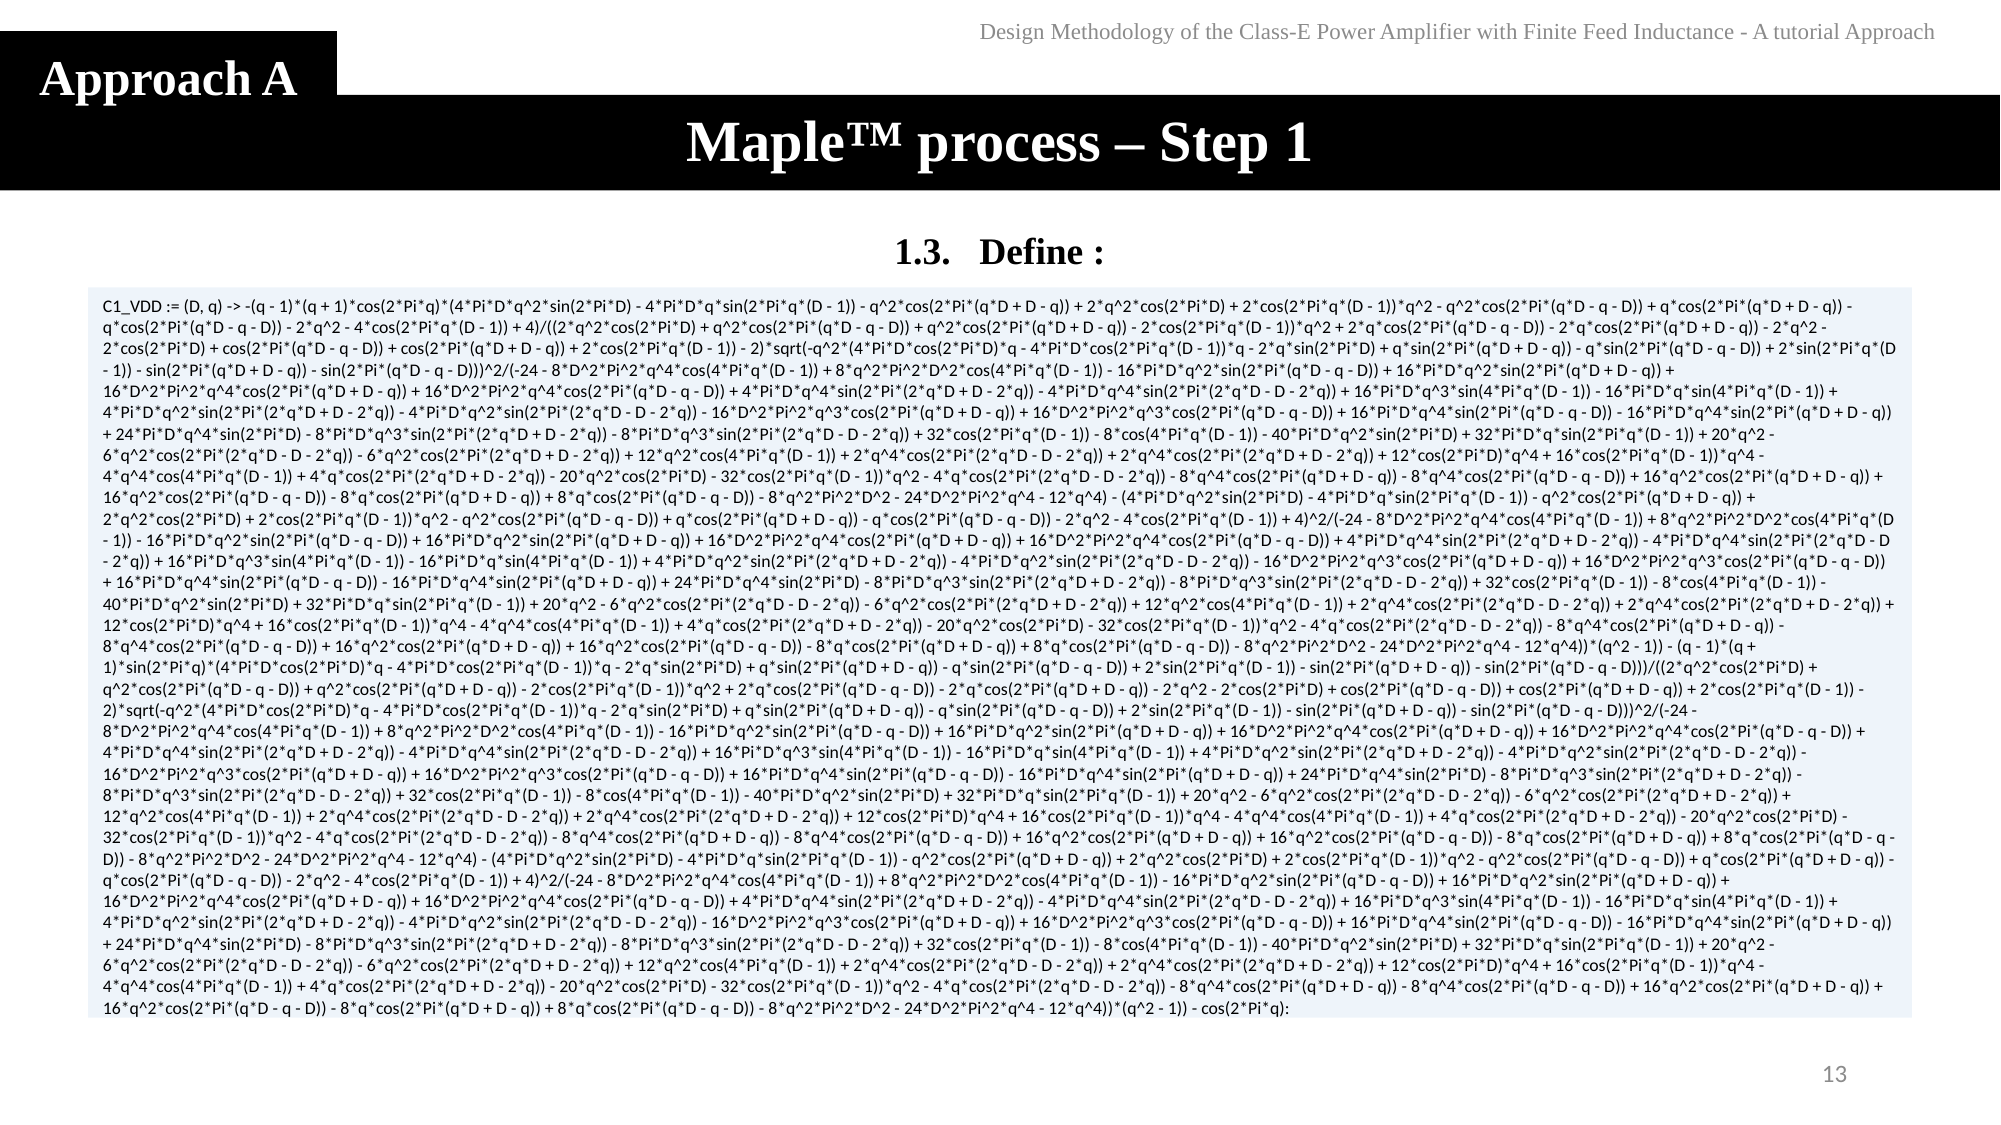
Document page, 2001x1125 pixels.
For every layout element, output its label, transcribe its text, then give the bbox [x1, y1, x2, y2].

footer Design Methodology of the Class-E Power Amplifier with Finite Feed Inductance - A tutorial Approach [916, 0, 2000, 61]
text_box C1_VDD := (D, q) -> -(q - 1)*(q + 1)*cos(2*Pi*q)*(4*Pi*D*q^2*sin(2*Pi*D) - 4*Pi*D*q*sin(2*Pi*q*(D - 1)) - q^2*cos(2*Pi*(q*D + D - q)) + 2*q^2*cos(2*Pi*D) + 2*cos(2*Pi*q*(D - 1))*q^2 - q^2*cos(2*Pi*(q*D - q - D)) + q*cos(2*Pi*(q*D + D - q)) - q*cos(2*Pi*(q*D - q - D)) - 2*q^2 - 4*cos(2*Pi*q*(D - 1)) + 4)/((2*q^2*cos(2*Pi*D) + q^2*cos(2*Pi*(q*D - q - D)) + q^2*cos(2*Pi*(q*D + D - q)) - 2*cos(2*Pi*q*(D - 1))*q^2 + 2*q*cos(2*Pi*(q*D - q - D)) - 2*q*cos(2*Pi*(q*D + D - q)) - 2*q^2 - 2*cos(2*Pi*D) + cos(2*Pi*(q*D - q - D)) + cos(2*Pi*(q*D + D - q)) + 2*cos(2*Pi*q*(D - 1)) - 2)*sqrt(-q^2*(4*Pi*D*cos(2*Pi*D)*q - 4*Pi*D*cos(2*Pi*q*(D - 1))*q - 2*q*sin(2*Pi*D) + q*sin(2*Pi*(q*D + D - q)) - q*sin(2*Pi*(q*D - q - D)) + 2*sin(2*Pi*q*(D - 1)) - sin(2*Pi*(q*D + D - q)) - sin(2*Pi*(q*D - q - D)))^2/(-24 - 8*D^2*Pi^2*q^4*cos(4*Pi*q*(D - 1)) + 8*q^2*Pi^2*D^2*cos(4*Pi*q*(D - 1)) - 16*Pi*D*q^2*sin(2*Pi*(q*D - q - D)) + 16*Pi*D*q^2*sin(2*Pi*(q*D + D - q)) + 16*D^2*Pi^2*q^4*cos(2*Pi*(q*D + D - q)) + 16*D^2*Pi^2*q^4*cos(2*Pi*(q*D - q - D)) + 4*Pi*D*q^4*sin(2*Pi*(2*q*D + D - 2*q)) - 4*Pi*D*q^4*sin(2*Pi*(2*q*D - D - 2*q)) + 16*Pi*D*q^3*sin(4*Pi*q*(D - 1)) - 16*Pi*D*q*sin(4*Pi*q*(D - 1)) + 4*Pi*D*q^2*sin(2*Pi*(2*q*D + D - 2*q)) - 4*Pi*D*q^2*sin(2*Pi*(2*q*D - D - 2*q)) - 16*D^2*Pi^2*q^3*cos(2*Pi*(q*D + D - q)) + 16*D^2*Pi^2*q^3*cos(2*Pi*(q*D - q - D)) + 16*Pi*D*q^4*sin(2*Pi*(q*D - q - D)) - 16*Pi*D*q^4*sin(2*Pi*(q*D + D - q)) + 24*Pi*D*q^4*sin(2*Pi*D) - 8*Pi*D*q^3*sin(2*Pi*(2*q*D + D - 2*q)) - 8*Pi*D*q^3*sin(2*Pi*(2*q*D - D - 2*q)) + 32*cos(2*Pi*q*(D - 1)) - 8*cos(4*Pi*q*(D - 1)) - 40*Pi*D*q^2*sin(2*Pi*D) + 32*Pi*D*q*sin(2*Pi*q*(D - 1)) + 20*q^2 - 6*q^2*cos(2*Pi*(2*q*D - D - 2*q)) - 6*q^2*cos(2*Pi*(2*q*D + D - 2*q)) + 12*q^2*cos(4*Pi*q*(D - 1)) + 2*q^4*cos(2*Pi*(2*q*D - D - 2*q)) + 2*q^4*cos(2*Pi*(2*q*D + D - 2*q)) + 12*cos(2*Pi*D)*q^4 + 16*cos(2*Pi*q*(D - 1))*q^4 - 4*q^4*cos(4*Pi*q*(D - 1)) + 4*q*cos(2*Pi*(2*q*D + D - 2*q)) - 20*q^2*cos(2*Pi*D) - 32*cos(2*Pi*q*(D - 1))*q^2 - 4*q*cos(2*Pi*(2*q*D - D - 2*q)) - 8*q^4*cos(2*Pi*(q*D + D - q)) - 8*q^4*cos(2*Pi*(q*D - q - D)) + 16*q^2*cos(2*Pi*(q*D + D - q)) + 16*q^2*cos(2*Pi*(q*D - q - D)) - 8*q*cos(2*Pi*(q*D + D - q)) + 8*q*cos(2*Pi*(q*D - q - D)) - 8*q^2*Pi^2*D^2 - 24*D^2*Pi^2*q^4 - 12*q^4) - (4*Pi*D*q^2*sin(2*Pi*D) - 4*Pi*D*q*sin(2*Pi*q*(D - 1)) - q^2*cos(2*Pi*(q*D + D - q)) + 2*q^2*cos(2*Pi*D) + 2*cos(2*Pi*q*(D - 1))*q^2 - q^2*cos(2*Pi*(q*D - q - D)) + q*cos(2*Pi*(q*D + D - q)) - q*cos(2*Pi*(q*D - q - D)) - 2*q^2 - 4*cos(2*Pi*q*(D - 1)) + 4)^2/(-24 - 8*D^2*Pi^2*q^4*cos(4*Pi*q*(D - 1)) + 8*q^2*Pi^2*D^2*cos(4*Pi*q*(D - 1)) - 16*Pi*D*q^2*sin(2*Pi*(q*D - q - D)) + 16*Pi*D*q^2*sin(2*Pi*(q*D + D - q)) + 16*D^2*Pi^2*q^4*cos(2*Pi*(q*D + D - q)) + 16*D^2*Pi^2*q^4*cos(2*Pi*(q*D - q - D)) + 4*Pi*D*q^4*sin(2*Pi*(2*q*D + D - 2*q)) - 4*Pi*D*q^4*sin(2*Pi*(2*q*D - D - 2*q)) + 16*Pi*D*q^3*sin(4*Pi*q*(D - 1)) - 16*Pi*D*q*sin(4*Pi*q*(D - 1)) + 4*Pi*D*q^2*sin(2*Pi*(2*q*D + D - 2*q)) - 4*Pi*D*q^2*sin(2*Pi*(2*q*D - D - 2*q)) - 16*D^2*Pi^2*q^3*cos(2*Pi*(q*D + D - q)) + 16*D^2*Pi^2*q^3*cos(2*Pi*(q*D - q - D)) + 16*Pi*D*q^4*sin(2*Pi*(q*D - q - D)) - 16*Pi*D*q^4*sin(2*Pi*(q*D + D - q)) + 24*Pi*D*q^4*sin(2*Pi*D) - 8*Pi*D*q^3*sin(2*Pi*(2*q*D + D - 2*q)) - 8*Pi*D*q^3*sin(2*Pi*(2*q*D - D - 2*q)) + 32*cos(2*Pi*q*(D - 1)) - 8*cos(4*Pi*q*(D - 1)) - 40*Pi*D*q^2*sin(2*Pi*D) + 32*Pi*D*q*sin(2*Pi*q*(D - 1)) + 20*q^2 - 6*q^2*cos(2*Pi*(2*q*D - D - 2*q)) - 6*q^2*cos(2*Pi*(2*q*D + D - 2*q)) + 12*q^2*cos(4*Pi*q*(D - 1)) + 2*q^4*cos(2*Pi*(2*q*D - D - 2*q)) + 2*q^4*cos(2*Pi*(2*q*D + D - 2*q)) + 12*cos(2*Pi*D)*q^4 + 16*cos(2*Pi*q*(D - 1))*q^4 - 4*q^4*cos(4*Pi*q*(D - 1)) + 4*q*cos(2*Pi*(2*q*D + D - 2*q)) - 20*q^2*cos(2*Pi*D) - 32*cos(2*Pi*q*(D - 1))*q^2 - 4*q*cos(2*Pi*(2*q*D - D - 2*q)) - 8*q^4*cos(2*Pi*(q*D + D - q)) - 8*q^4*cos(2*Pi*(q*D - q - D)) + 16*q^2*cos(2*Pi*(q*D + D - q)) + 16*q^2*cos(2*Pi*(q*D - q - D)) - 8*q*cos(2*Pi*(q*D + D - q)) + 8*q*cos(2*Pi*(q*D - q - D)) - 8*q^2*Pi^2*D^2 - 24*D^2*Pi^2*q^4 - 12*q^4))*(q^2 - 1)) - (q - 1)*(q + 1)*sin(2*Pi*q)*(4*Pi*D*cos(2*Pi*D)*q - 4*Pi*D*cos(2*Pi*q*(D - 1))*q - 2*q*sin(2*Pi*D) + q*sin(2*Pi*(q*D + D - q)) - q*sin(2*Pi*(q*D - q - D)) + 2*sin(2*Pi*q*(D - 1)) - sin(2*Pi*(q*D + D - q)) - sin(2*Pi*(q*D - q - D)))/((2*q^2*cos(2*Pi*D) + q^2*cos(2*Pi*(q*D - q - D)) + q^2*cos(2*Pi*(q*D + D - q)) - 2*cos(2*Pi*q*(D - 1))*q^2 + 2*q*cos(2*Pi*(q*D - q - D)) - 2*q*cos(2*Pi*(q*D + D - q)) - 2*q^2 - 2*cos(2*Pi*D) + cos(2*Pi*(q*D - q - D)) + cos(2*Pi*(q*D + D - q)) + 2*cos(2*Pi*q*(D - 1)) - 2)*sqrt(-q^2*(4*Pi*D*cos(2*Pi*D)*q - 4*Pi*D*cos(2*Pi*q*(D - 1))*q - 2*q*sin(2*Pi*D) + q*sin(2*Pi*(q*D + D - q)) - q*sin(2*Pi*(q*D - q - D)) + 2*sin(2*Pi*q*(D - 1)) - sin(2*Pi*(q*D + D - q)) - sin(2*Pi*(q*D - q - D)))^2/(-24 - 8*D^2*Pi^2*q^4*cos(4*Pi*q*(D - 1)) + 8*q^2*Pi^2*D^2*cos(4*Pi*q*(D - 1)) - 16*Pi*D*q^2*sin(2*Pi*(q*D - q - D)) + 16*Pi*D*q^2*sin(2*Pi*(q*D + D - q)) + 16*D^2*Pi^2*q^4*cos(2*Pi*(q*D + D - q)) + 16*D^2*Pi^2*q^4*cos(2*Pi*(q*D - q - D)) + 4*Pi*D*q^4*sin(2*Pi*(2*q*D + D - 2*q)) - 4*Pi*D*q^4*sin(2*Pi*(2*q*D - D - 2*q)) + 16*Pi*D*q^3*sin(4*Pi*q*(D - 1)) - 16*Pi*D*q*sin(4*Pi*q*(D - 1)) + 4*Pi*D*q^2*sin(2*Pi*(2*q*D + D - 2*q)) - 4*Pi*D*q^2*sin(2*Pi*(2*q*D - D - 2*q)) - 16*D^2*Pi^2*q^3*cos(2*Pi*(q*D + D - q)) + 16*D^2*Pi^2*q^3*cos(2*Pi*(q*D - q - D)) + 16*Pi*D*q^4*sin(2*Pi*(q*D - q - D)) - 16*Pi*D*q^4*sin(2*Pi*(q*D + D - q)) + 24*Pi*D*q^4*sin(2*Pi*D) - 8*Pi*D*q^3*sin(2*Pi*(2*q*D + D - 2*q)) - 8*Pi*D*q^3*sin(2*Pi*(2*q*D - D - 2*q)) + 32*cos(2*Pi*q*(D - 1)) - 8*cos(4*Pi*q*(D - 1)) - 40*Pi*D*q^2*sin(2*Pi*D) + 32*Pi*D*q*sin(2*Pi*q*(D - 1)) + 20*q^2 - 6*q^2*cos(2*Pi*(2*q*D - D - 2*q)) - 6*q^2*cos(2*Pi*(2*q*D + D - 2*q)) + 12*q^2*cos(4*Pi*q*(D - 1)) + 2*q^4*cos(2*Pi*(2*q*D - D - 2*q)) + 2*q^4*cos(2*Pi*(2*q*D + D - 2*q)) + 12*cos(2*Pi*D)*q^4 + 16*cos(2*Pi*q*(D - 1))*q^4 - 4*q^4*cos(4*Pi*q*(D - 1)) + 4*q*cos(2*Pi*(2*q*D + D - 2*q)) - 20*q^2*cos(2*Pi*D) - 32*cos(2*Pi*q*(D - 1))*q^2 - 4*q*cos(2*Pi*(2*q*D - D - 2*q)) - 8*q^4*cos(2*Pi*(q*D + D - q)) - 8*q^4*cos(2*Pi*(q*D - q - D)) + 16*q^2*cos(2*Pi*(q*D + D - q)) + 16*q^2*cos(2*Pi*(q*D - q - D)) - 8*q*cos(2*Pi*(q*D + D - q)) + 8*q*cos(2*Pi*(q*D - q - D)) - 8*q^2*Pi^2*D^2 - 24*D^2*Pi^2*q^4 - 12*q^4) - (4*Pi*D*q^2*sin(2*Pi*D) - 4*Pi*D*q*sin(2*Pi*q*(D - 1)) - q^2*cos(2*Pi*(q*D + D - q)) + 2*q^2*cos(2*Pi*D) + 2*cos(2*Pi*q*(D - 1))*q^2 - q^2*cos(2*Pi*(q*D - q - D)) + q*cos(2*Pi*(q*D + D - q)) - q*cos(2*Pi*(q*D - q - D)) - 2*q^2 - 4*cos(2*Pi*q*(D - 1)) + 4)^2/(-24 - 8*D^2*Pi^2*q^4*cos(4*Pi*q*(D - 1)) + 8*q^2*Pi^2*D^2*cos(4*Pi*q*(D - 1)) - 16*Pi*D*q^2*sin(2*Pi*(q*D - q - D)) + 16*Pi*D*q^2*sin(2*Pi*(q*D + D - q)) + 16*D^2*Pi^2*q^4*cos(2*Pi*(q*D + D - q)) + 16*D^2*Pi^2*q^4*cos(2*Pi*(q*D - q - D)) + 4*Pi*D*q^4*sin(2*Pi*(2*q*D + D - 2*q)) - 4*Pi*D*q^4*sin(2*Pi*(2*q*D - D - 2*q)) + 16*Pi*D*q^3*sin(4*Pi*q*(D - 1)) - 16*Pi*D*q*sin(4*Pi*q*(D - 1)) + 4*Pi*D*q^2*sin(2*Pi*(2*q*D + D - 2*q)) - 4*Pi*D*q^2*sin(2*Pi*(2*q*D - D - 2*q)) - 16*D^2*Pi^2*q^3*cos(2*Pi*(q*D + D - q)) + 16*D^2*Pi^2*q^3*cos(2*Pi*(q*D - q - D)) + 16*Pi*D*q^4*sin(2*Pi*(q*D - q - D)) - 16*Pi*D*q^4*sin(2*Pi*(q*D + D - q)) + 24*Pi*D*q^4*sin(2*Pi*D) - 8*Pi*D*q^3*sin(2*Pi*(2*q*D + D - 2*q)) - 8*Pi*D*q^3*sin(2*Pi*(2*q*D - D - 2*q)) + 32*cos(2*Pi*q*(D - 1)) - 8*cos(4*Pi*q*(D - 1)) - 40*Pi*D*q^2*sin(2*Pi*D) + 32*Pi*D*q*sin(2*Pi*q*(D - 1)) + 20*q^2 - 6*q^2*cos(2*Pi*(2*q*D - D - 2*q)) - 6*q^2*cos(2*Pi*(2*q*D + D - 2*q)) + 12*q^2*cos(4*Pi*q*(D - 1)) + 2*q^4*cos(2*Pi*(2*q*D - D - 2*q)) + 2*q^4*cos(2*Pi*(2*q*D + D - 2*q)) + 12*cos(2*Pi*D)*q^4 + 16*cos(2*Pi*q*(D - 1))*q^4 - 4*q^4*cos(4*Pi*q*(D - 1)) + 4*q*cos(2*Pi*(2*q*D + D - 2*q)) - 20*q^2*cos(2*Pi*D) - 32*cos(2*Pi*q*(D - 1))*q^2 - 4*q*cos(2*Pi*(2*q*D - D - 2*q)) - 8*q^4*cos(2*Pi*(q*D + D - q)) - 8*q^4*cos(2*Pi*(q*D - q - D)) + 16*q^2*cos(2*Pi*(q*D + D - q)) + 16*q^2*cos(2*Pi*(q*D - q - D)) - 8*q*cos(2*Pi*(q*D + D - q)) + 8*q*cos(2*Pi*(q*D - q - D)) - 8*q^2*Pi^2*D^2 - 24*D^2*Pi^2*q^4 - 12*q^4))*(q^2 - 1)) - cos(2*Pi*q): [88, 287, 1912, 1018]
slide_number 13 [1412, 1042, 1863, 1103]
text_box Approach A [0, 31, 337, 127]
title Maple™ process – Step 1 [0, 94, 2000, 191]
